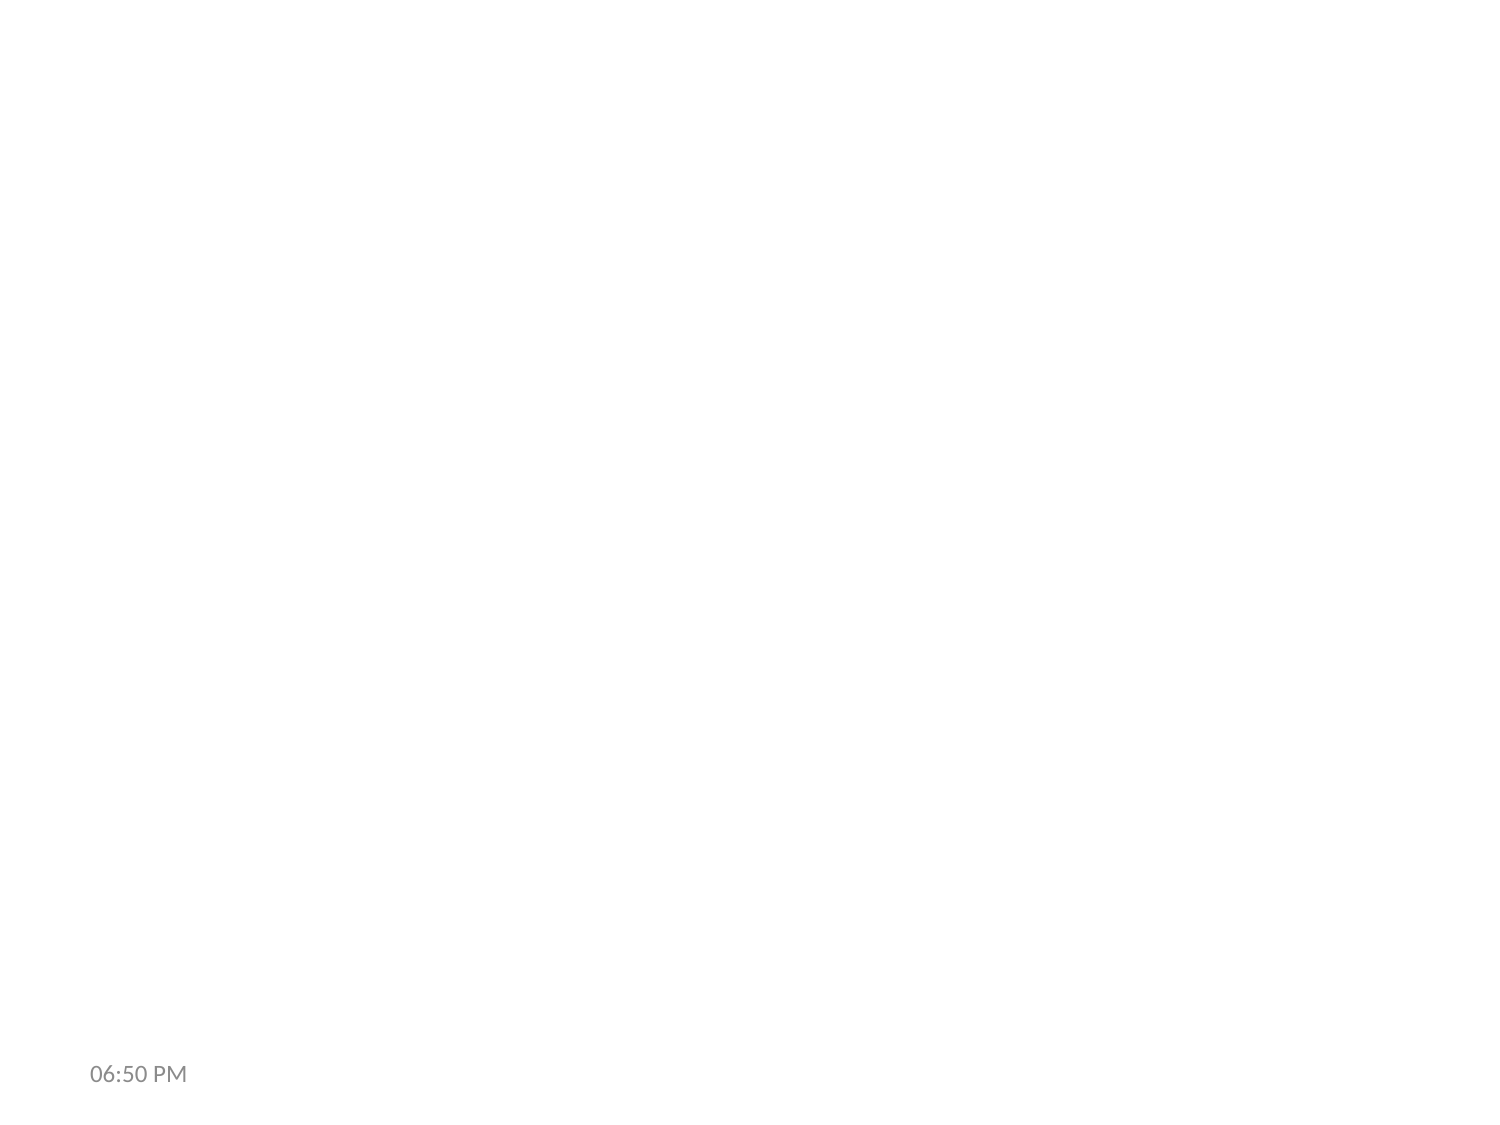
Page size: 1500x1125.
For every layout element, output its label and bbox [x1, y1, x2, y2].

slide_number [75, 1042, 425, 1103]
